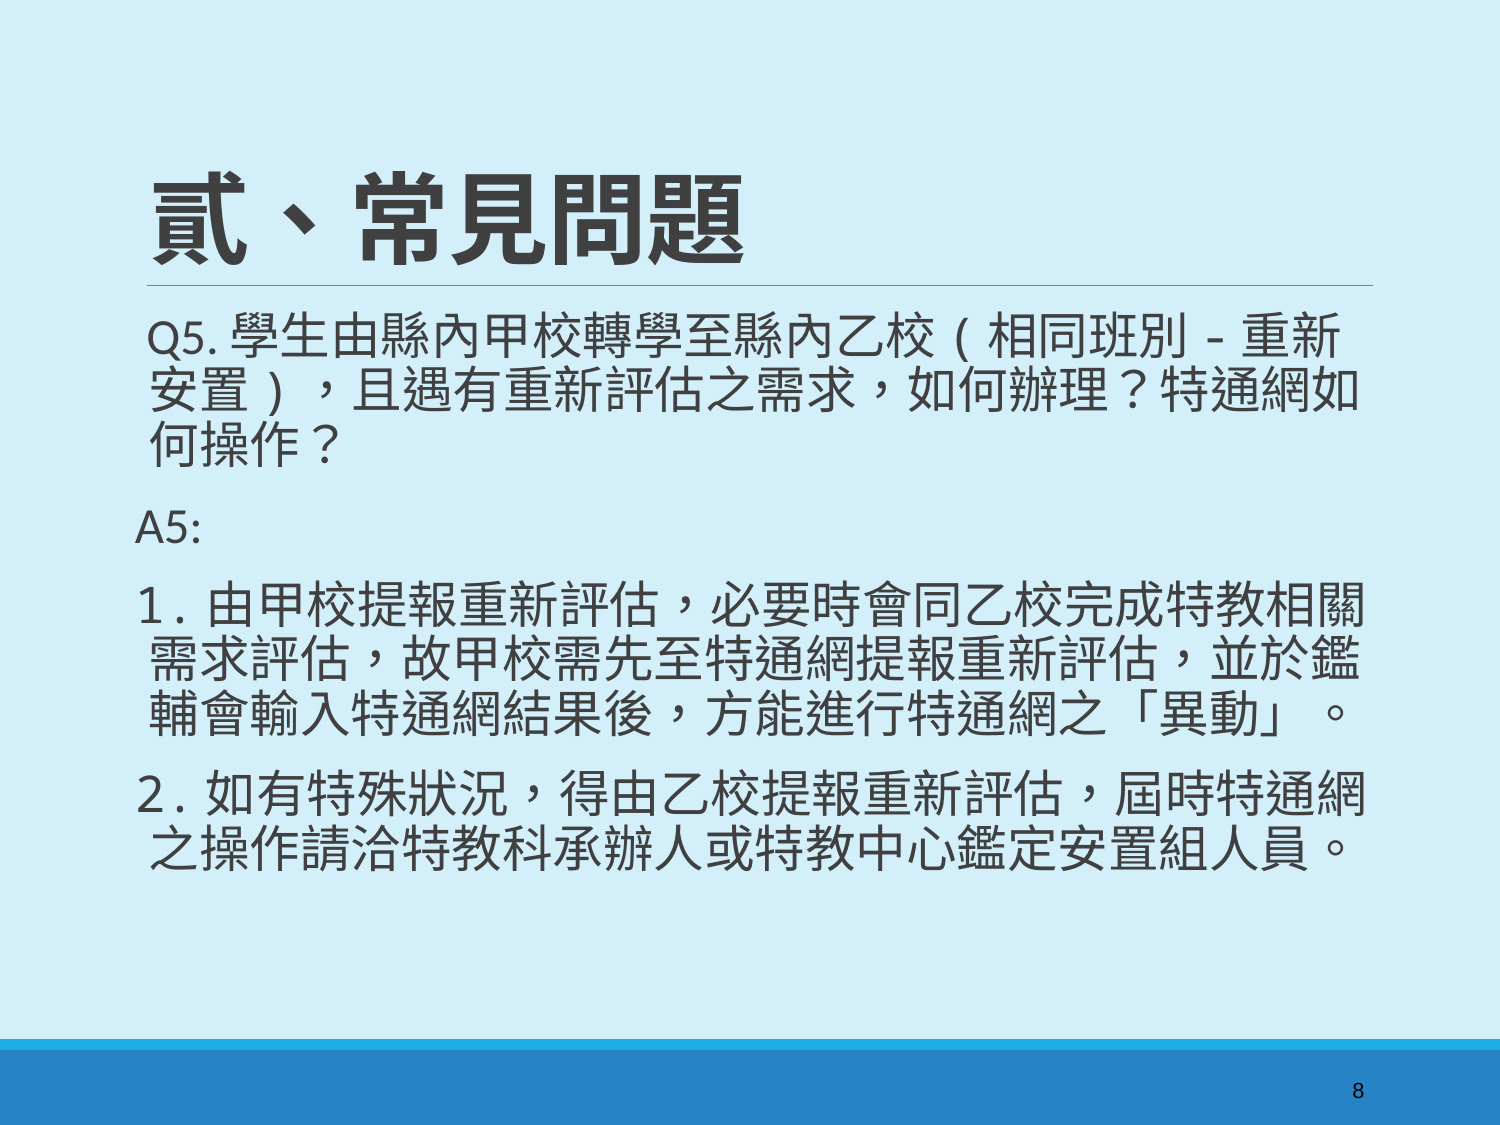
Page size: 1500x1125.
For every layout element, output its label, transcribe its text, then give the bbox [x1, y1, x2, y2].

title 貳、常見問題 [134, 47, 1373, 285]
list Q5.學生由縣內甲校轉學至縣內乙校(相同班別-重新安置)，且遇有重新評估之需求，如何辦理？特通網如何操作？ A5: 1.由甲校提報重新評估，必要時會同乙校完成特教相關需求評估，故甲校需先至特通網提報重新評估，並於鑑輔會輸入特通網結果後，方能進行特通網之「異動」。 2.如有特殊狀況，得由乙校提報重新評估，屆時特通網之操作請洽特教科承辦人或特教中心鑑定安置組人員。 [134, 302, 1373, 963]
slide_number 8 [1217, 1059, 1380, 1120]
